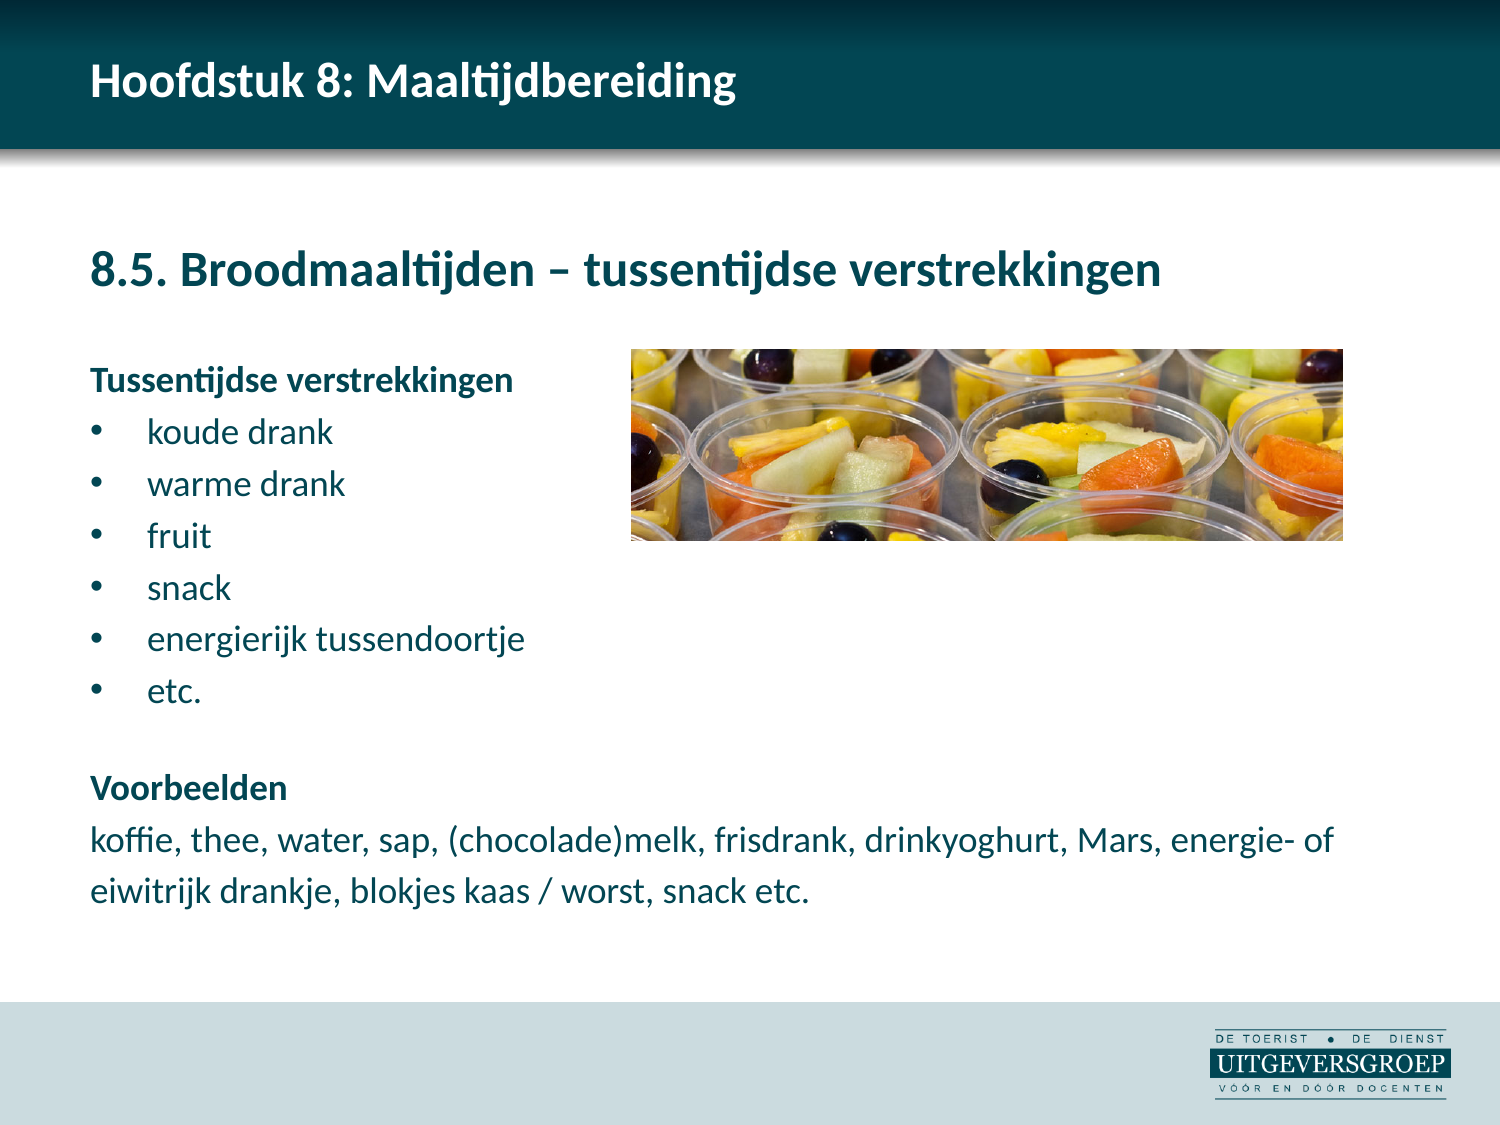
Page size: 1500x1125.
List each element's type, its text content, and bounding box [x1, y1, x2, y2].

picture [631, 349, 1343, 542]
title Hoofdstuk 8: Maaltijdbereiding [75, 0, 1425, 172]
list 8.5. Broodmaaltijden – tussentijdse verstrekkingen Tussentijdse verstrekkingen koude drank warme drank fruit snack energierijk tussendoortje etc. Voorbeelden koffie, thee, water, sap, (chocolade)melk, frisdrank, drinkyoghurt, Mars, energie- of eiwitrijk drankje, blokjes kaas / worst, snack etc. [75, 221, 1425, 965]
picture [1210, 1021, 1451, 1106]
